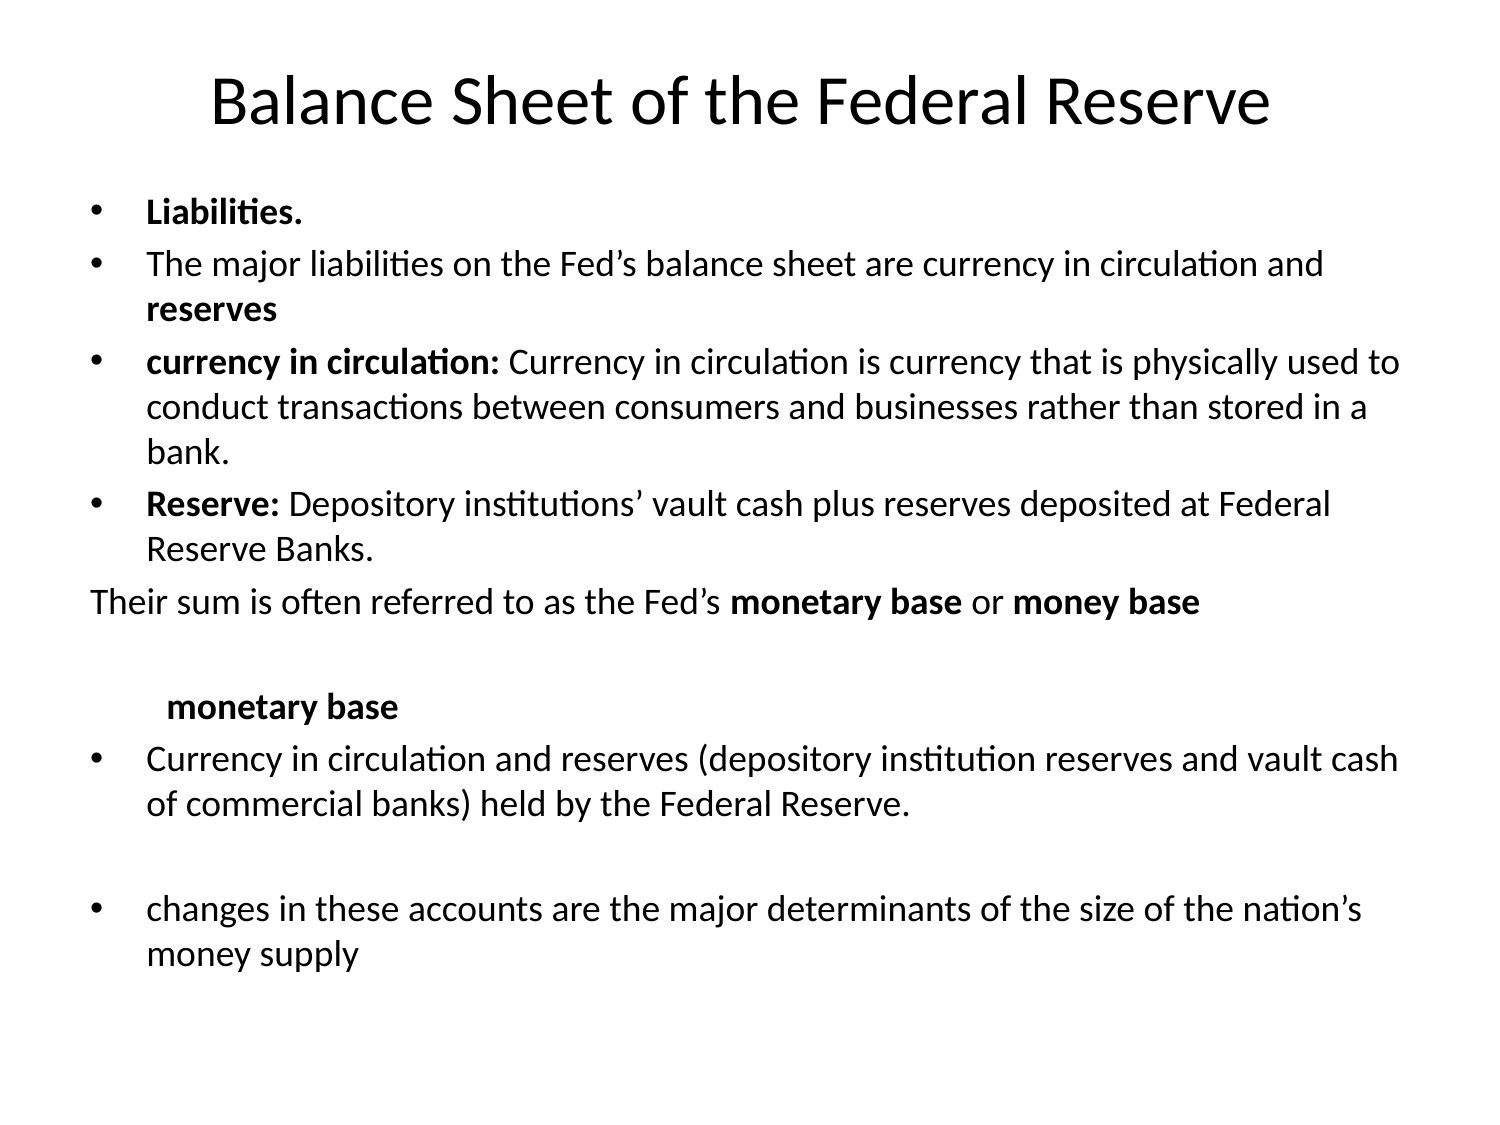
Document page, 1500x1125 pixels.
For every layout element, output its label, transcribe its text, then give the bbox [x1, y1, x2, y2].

list Liabilities. The major liabilities on the Fed’s balance sheet are currency in circulation and reserves currency in circulation: Currency in circulation is currency that is physically used to conduct transactions between consumers and businesses rather than stored in a bank. Reserve: Depository institutions’ vault cash plus reserves deposited at Federal Reserve Banks. Their sum is often referred to as the Fed’s monetary base or money base monetary base Currency in circulation and reserves (depository institution reserves and vault cash of commercial banks) held by the Federal Reserve. changes in these accounts are the major determinants of the size of the nation’s money supply [75, 179, 1425, 1005]
title Balance Sheet of the Federal Reserve [75, 45, 1425, 179]
